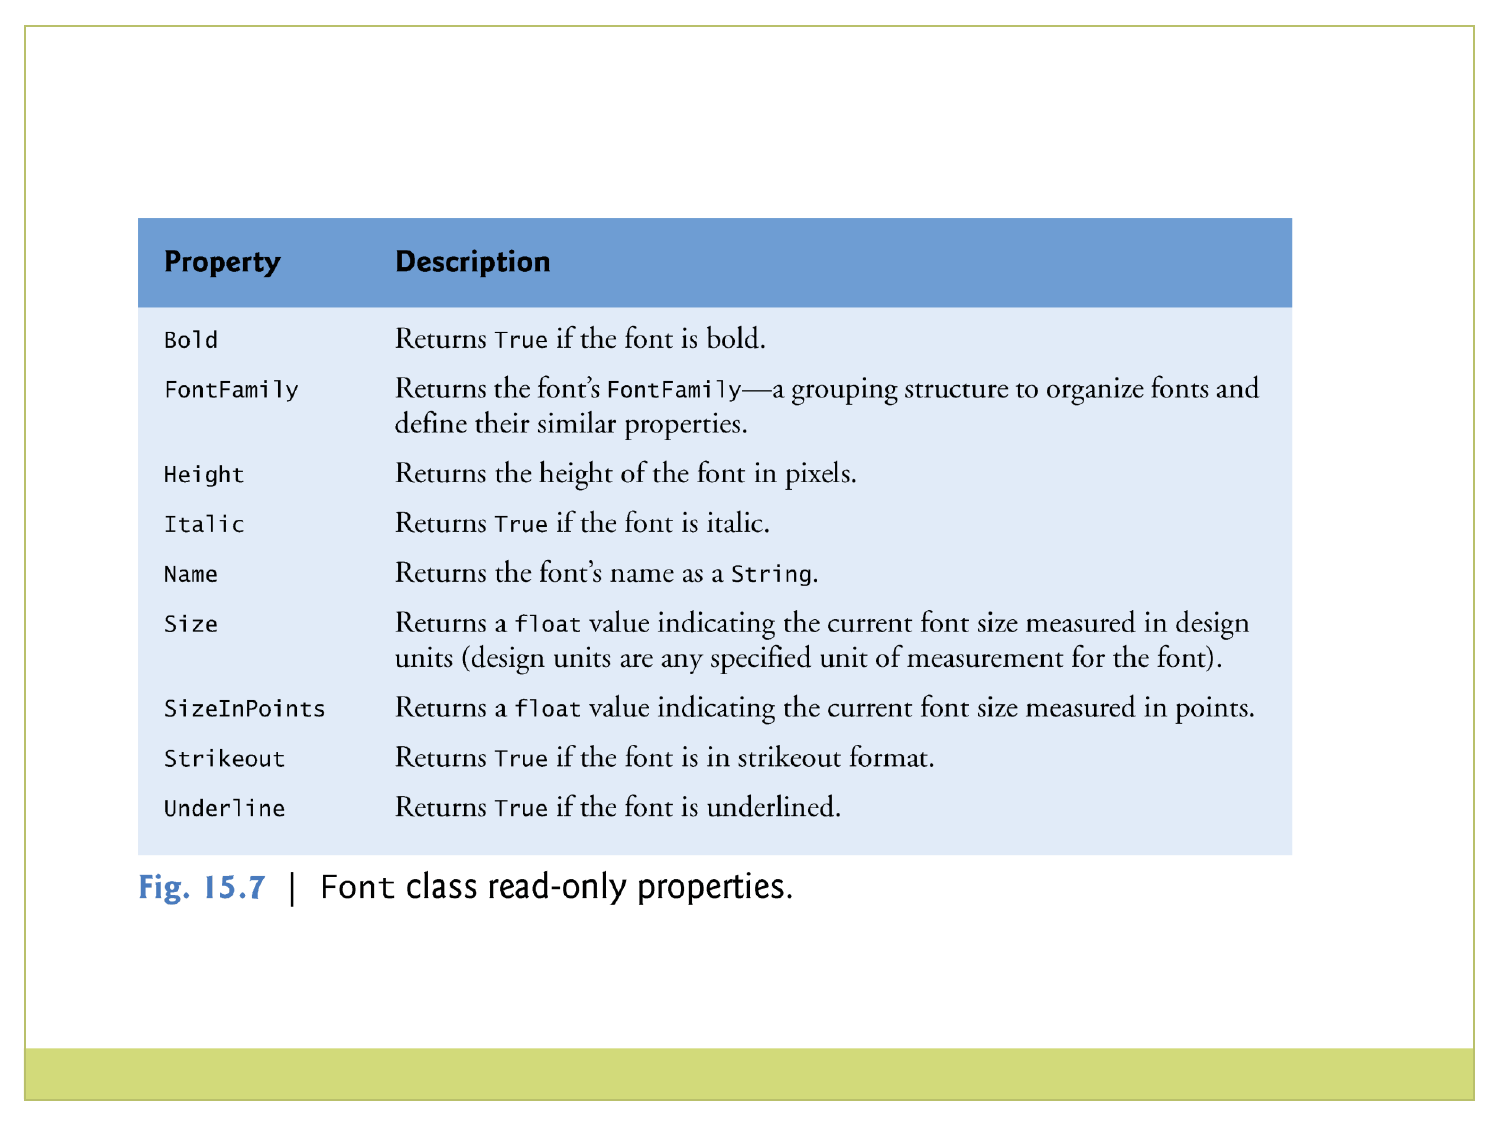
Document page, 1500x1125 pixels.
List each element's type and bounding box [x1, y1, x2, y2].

picture [123, 207, 1329, 924]
